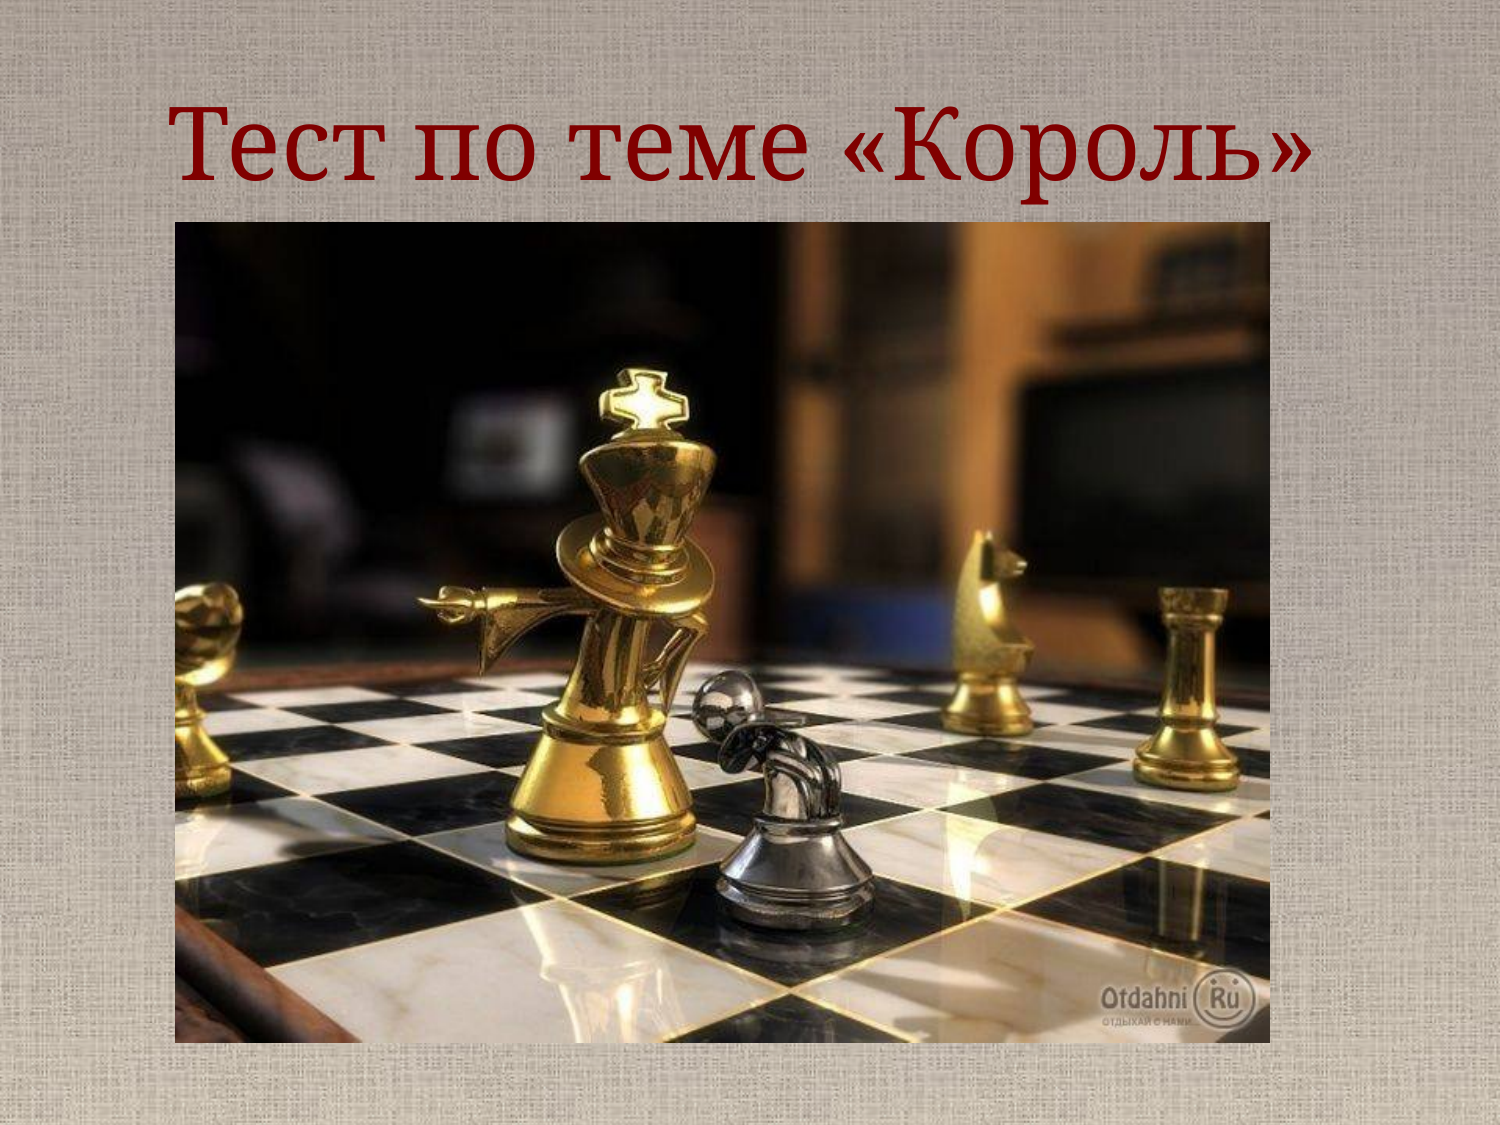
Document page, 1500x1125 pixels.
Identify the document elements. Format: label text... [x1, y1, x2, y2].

title Тест по теме «Король» [152, 58, 1390, 209]
picture [0, 222, 1500, 1125]
